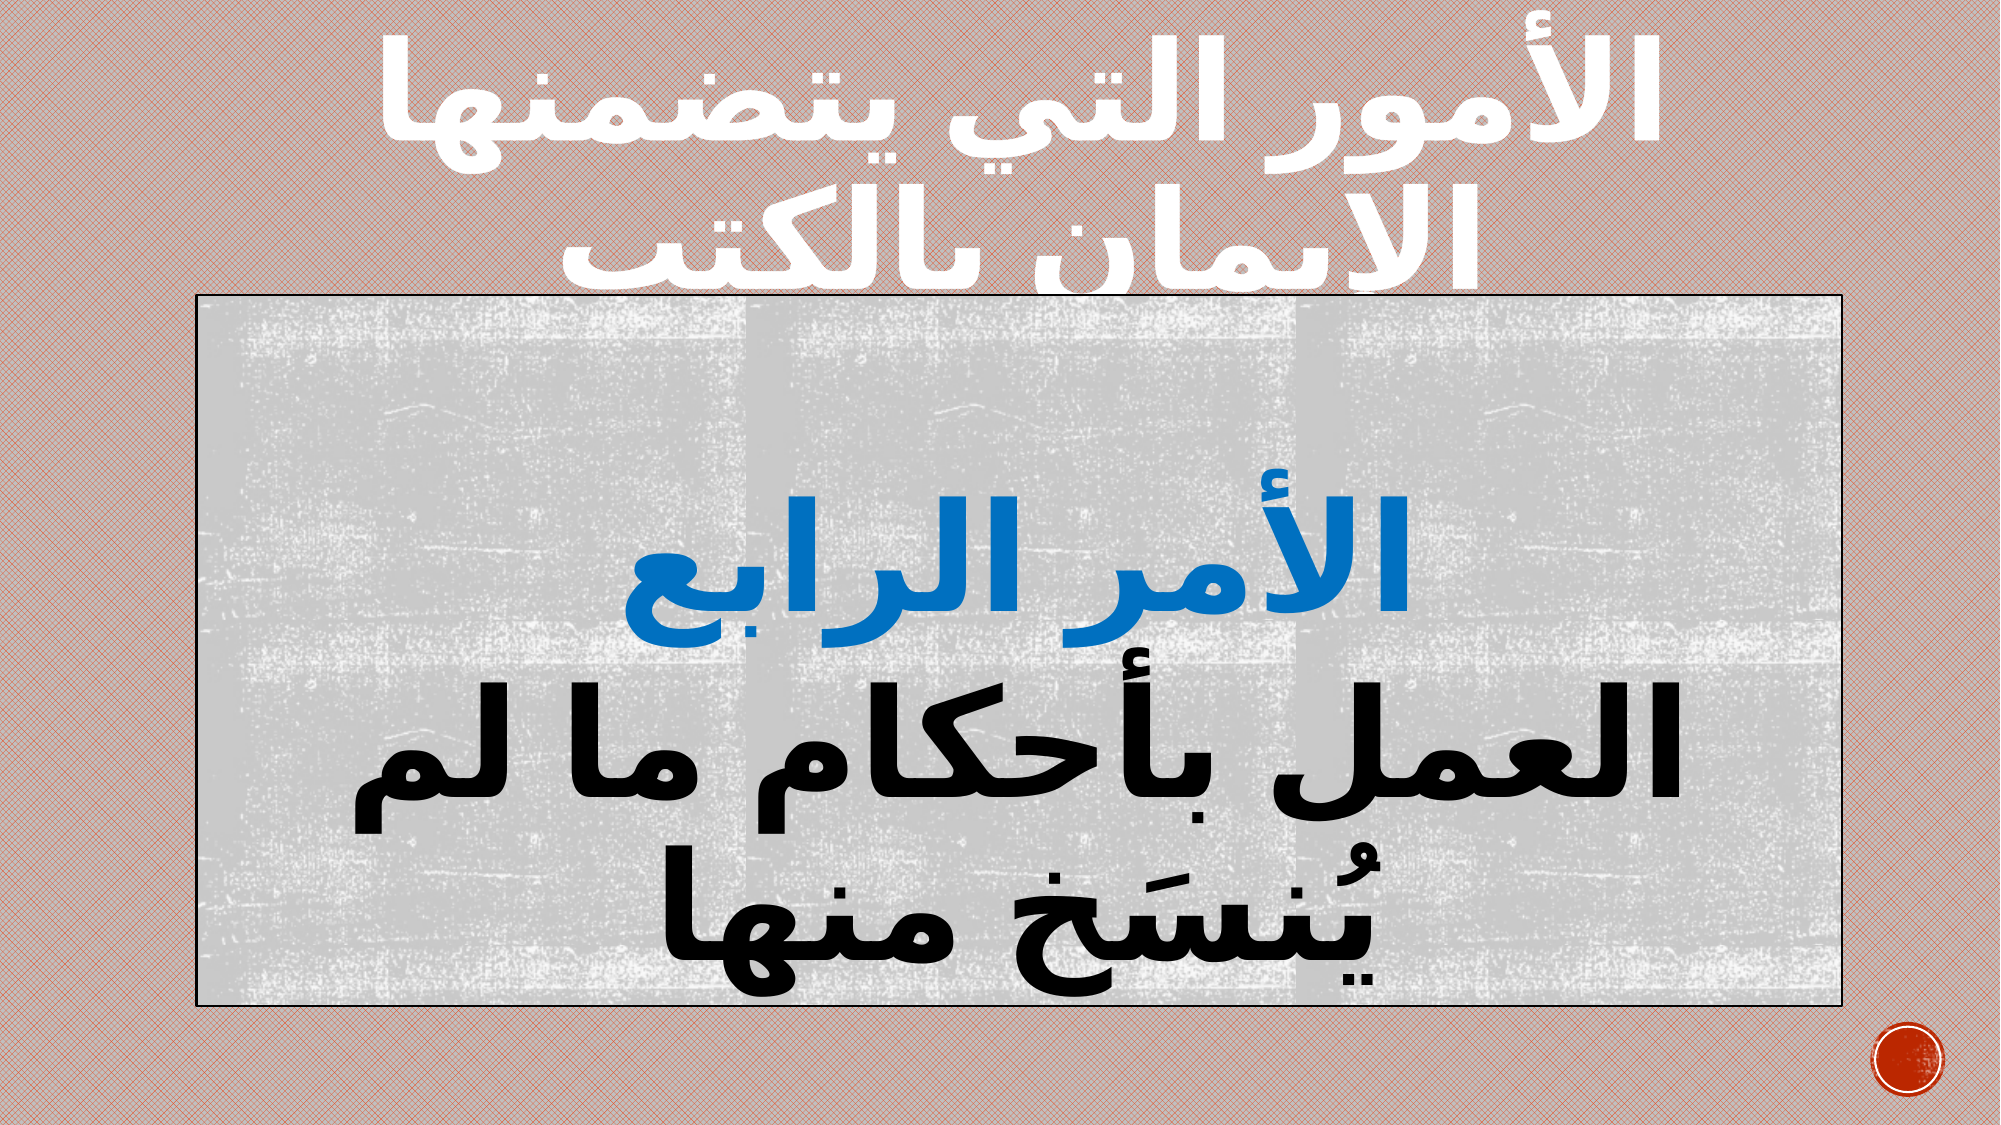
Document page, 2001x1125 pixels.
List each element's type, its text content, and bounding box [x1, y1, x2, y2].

list الأمر الرابع العمل بأحكام ما لم يُنسَخ منها [195, 294, 1843, 1007]
title الأمور التي يتضمنها الإيمان بالكتب [232, 44, 1813, 294]
